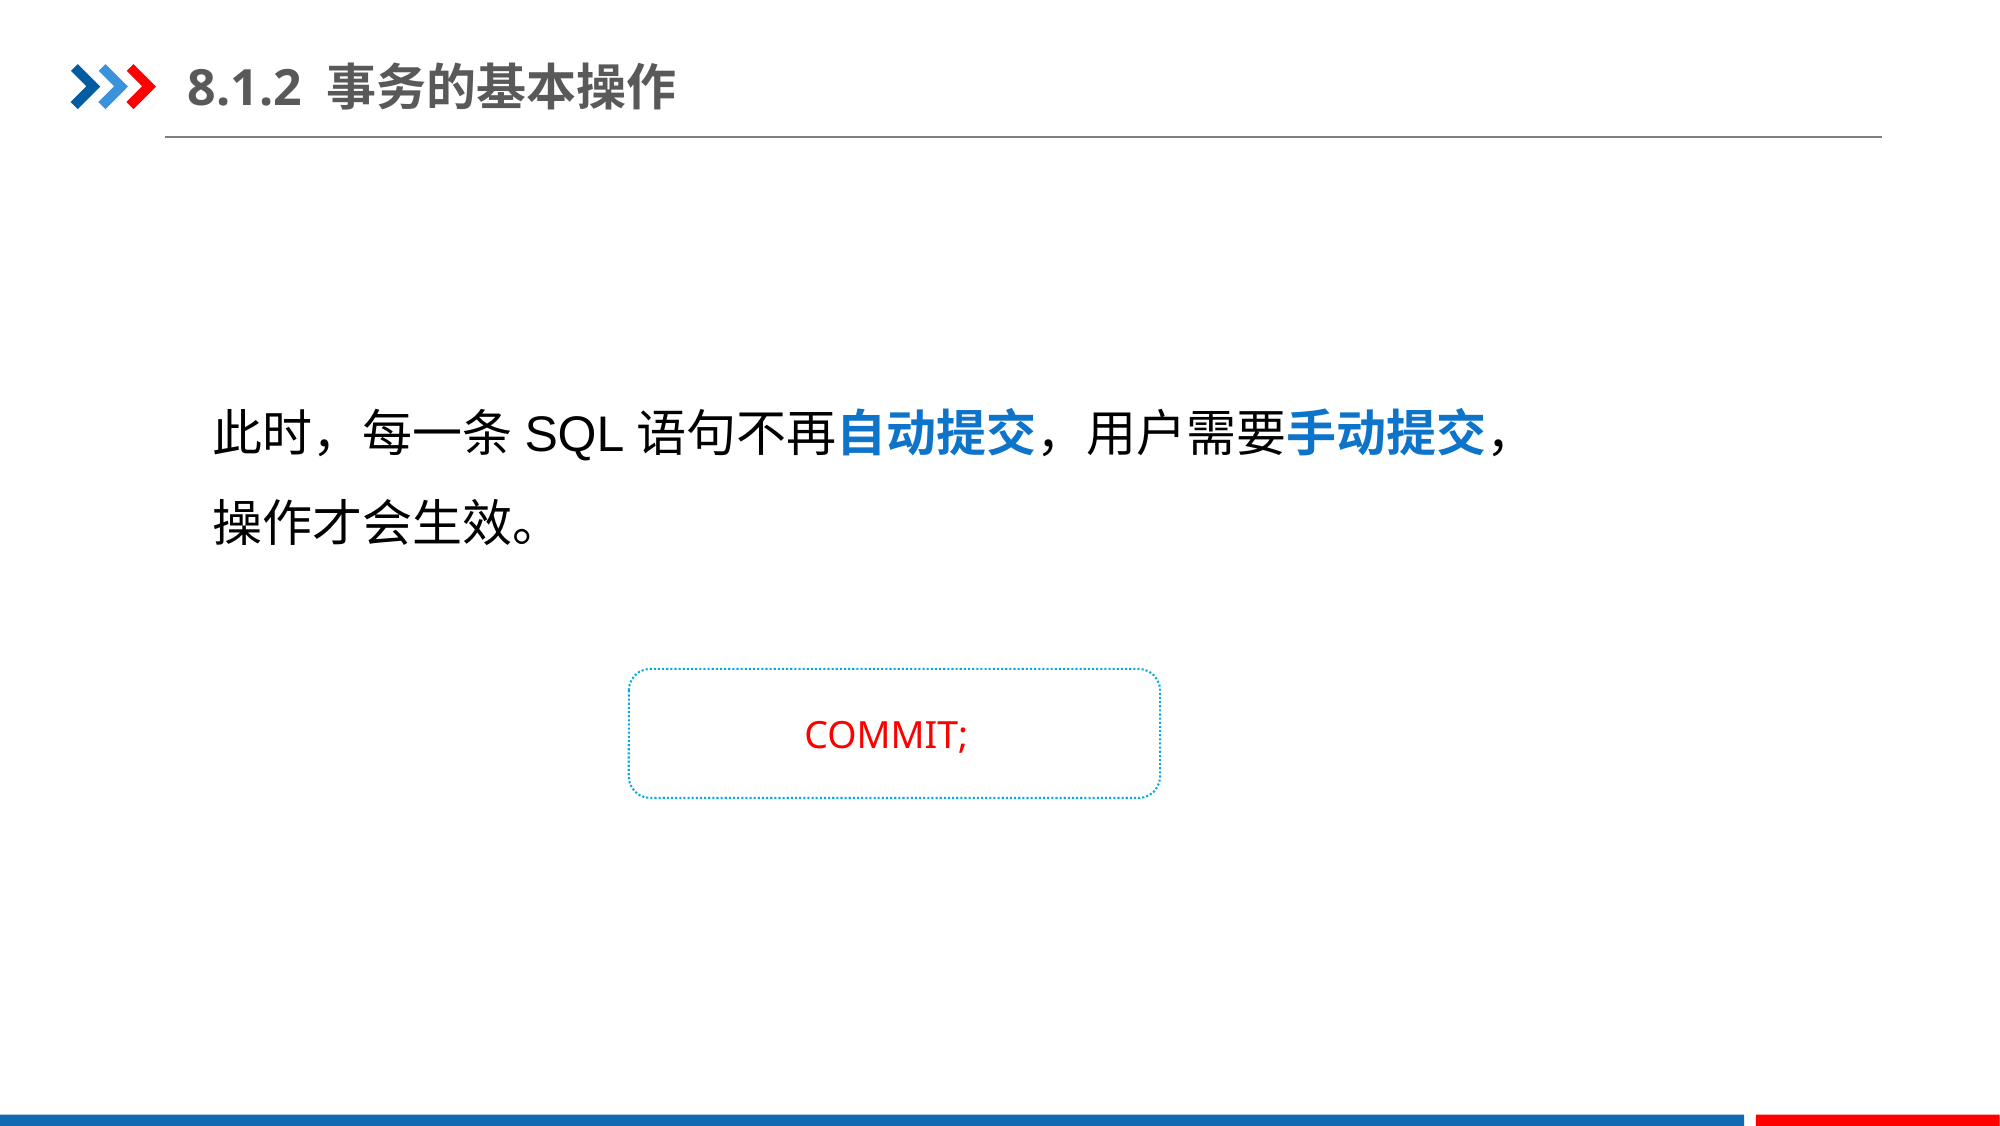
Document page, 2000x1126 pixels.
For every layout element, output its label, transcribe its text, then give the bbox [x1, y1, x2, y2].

text_box [628, 668, 1161, 799]
text_box 此时，每一条SQL语句不再自动提交，用户需要手动提交，操作才会生效。 [197, 363, 1591, 559]
text_box 8.1.2 事务的基本操作 [187, 43, 827, 127]
text_box COMMIT; [639, 703, 1133, 764]
